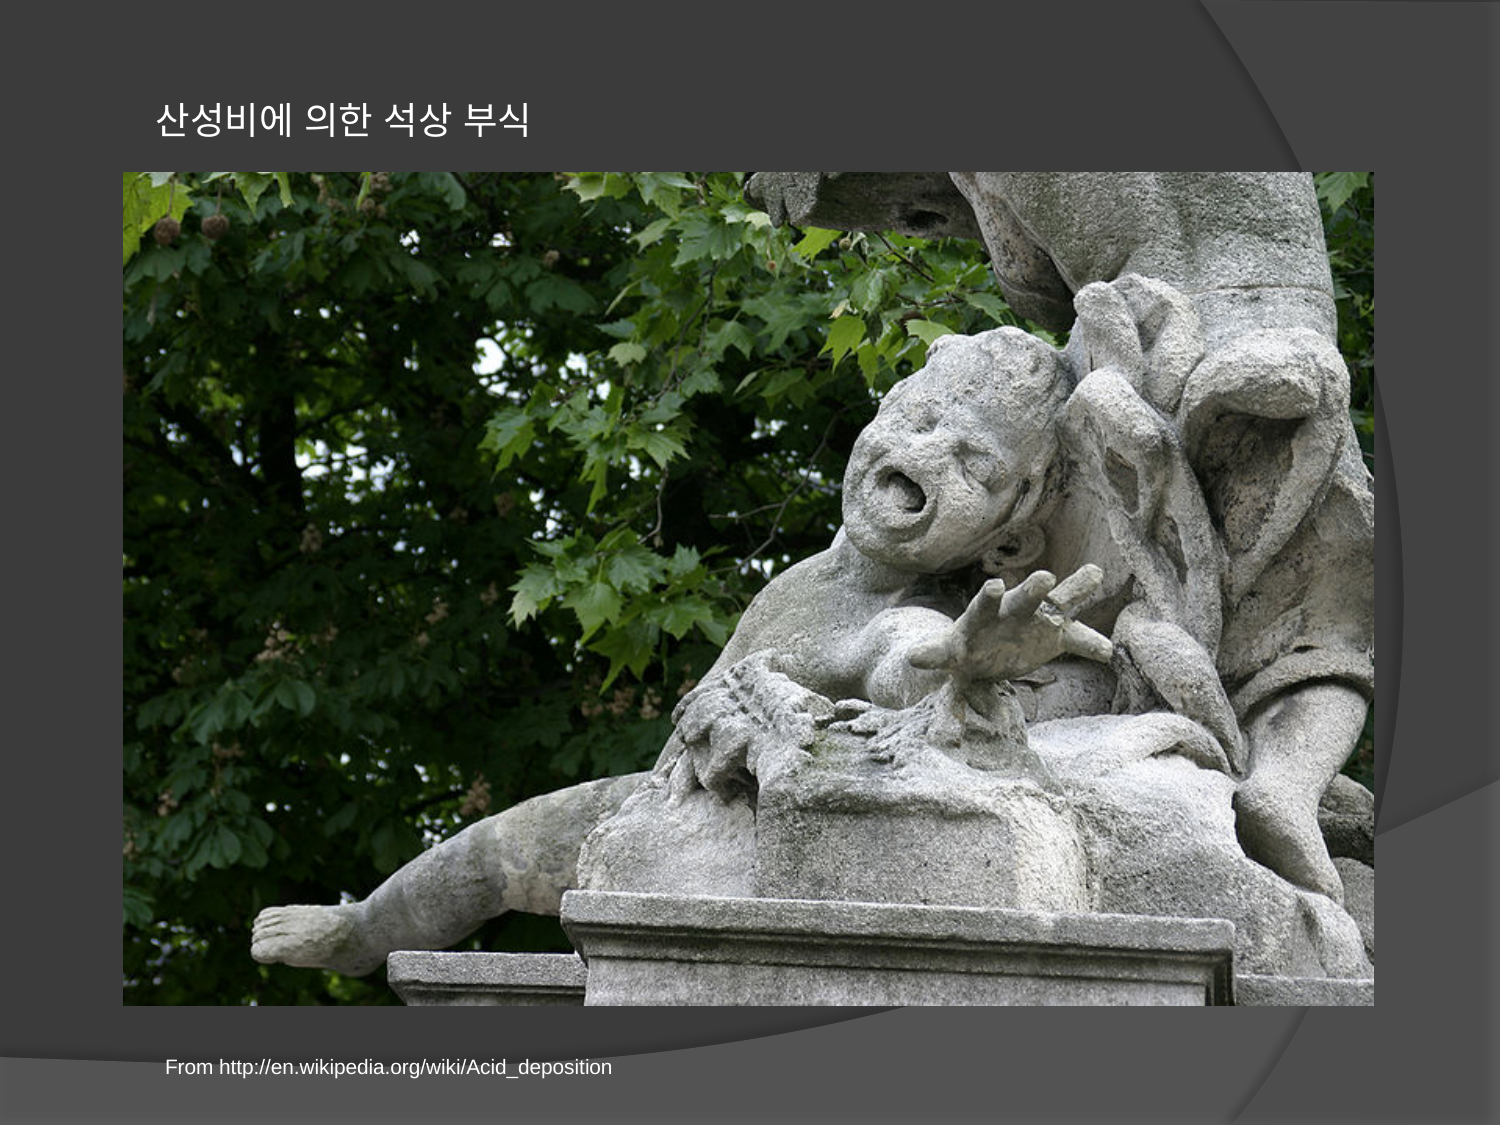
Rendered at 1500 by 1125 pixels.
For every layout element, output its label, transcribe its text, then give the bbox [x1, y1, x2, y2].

picture [123, 172, 1375, 1006]
text_box From http://en.wikipedia.org/wiki/Acid_deposition [150, 1046, 628, 1087]
text_box 산성비에 의한 석상 부식 [141, 89, 548, 150]
